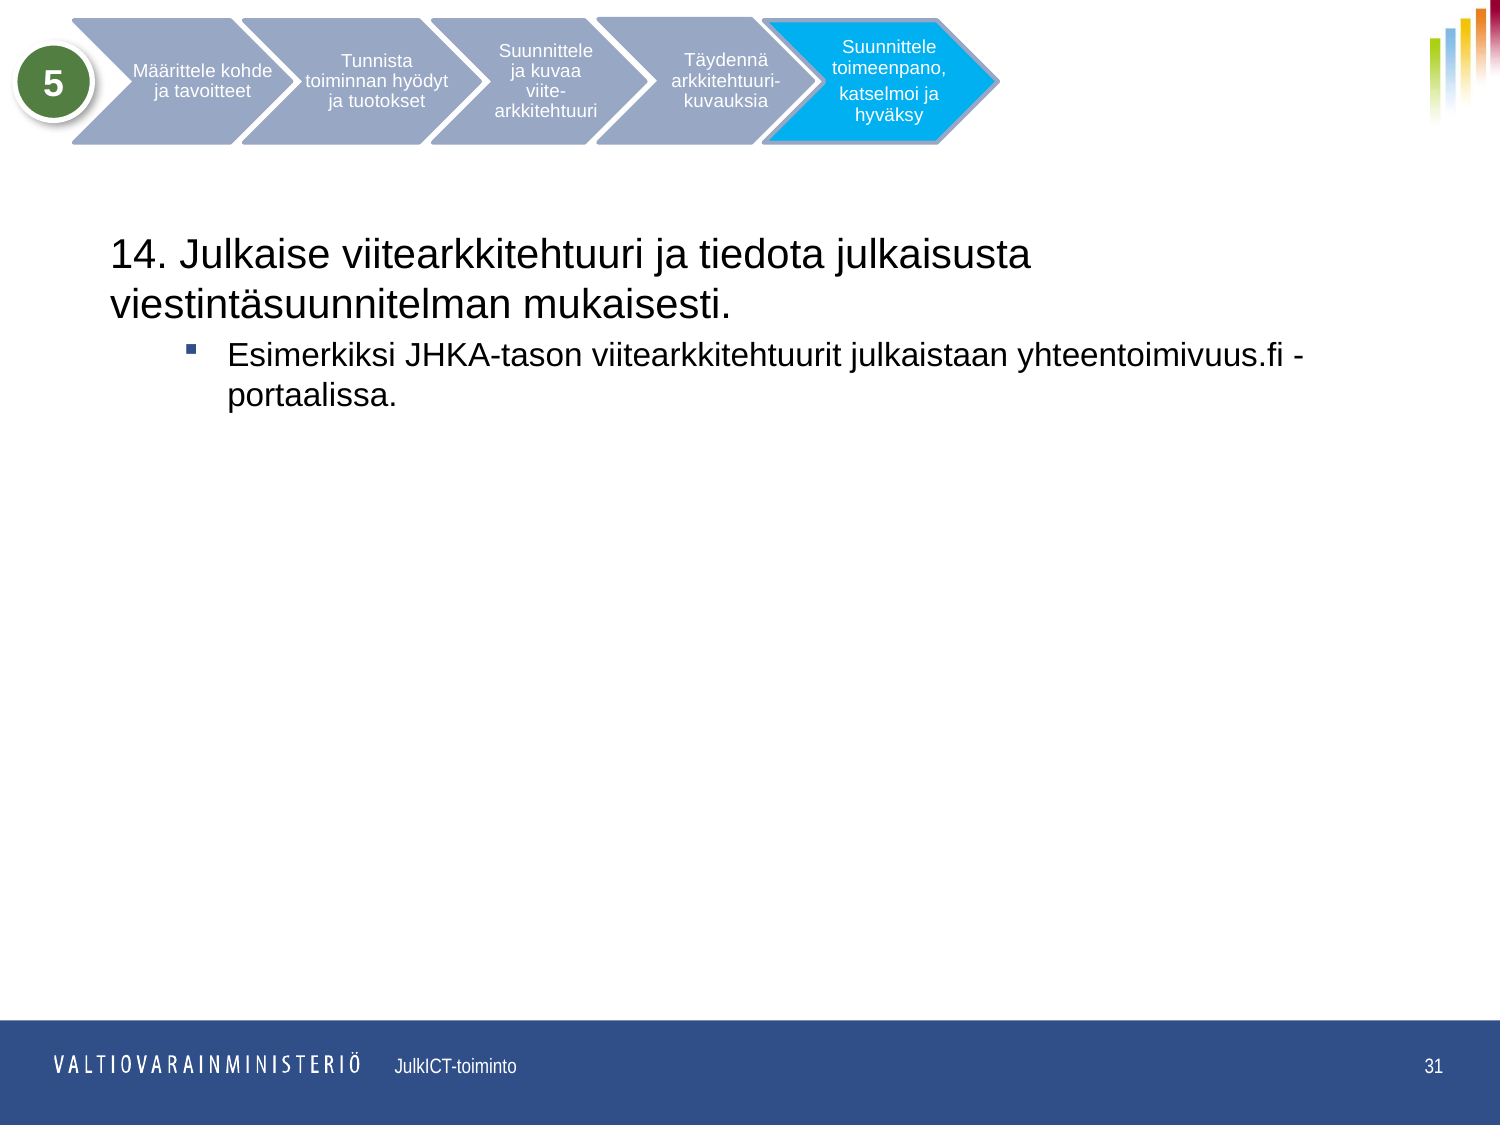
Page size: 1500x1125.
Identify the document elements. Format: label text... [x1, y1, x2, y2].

slide_number 31 [1379, 1045, 1459, 1081]
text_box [477, 0, 601, 188]
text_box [643, 0, 768, 189]
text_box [121, 0, 244, 191]
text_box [300, 0, 424, 200]
text_box 5 [14, 42, 93, 121]
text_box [819, 0, 943, 199]
list 14. Julkaise viitearkkitehtuuri ja tiedota julkaisusta viestintäsuunnitelman mukaisesti. Esimerkiksi JHKA-tason viitearkkitehtuurit julkaistaan yhteentoimivuus.fi -portaalissa. [94, 160, 1400, 1010]
picture [1430, 0, 1500, 143]
